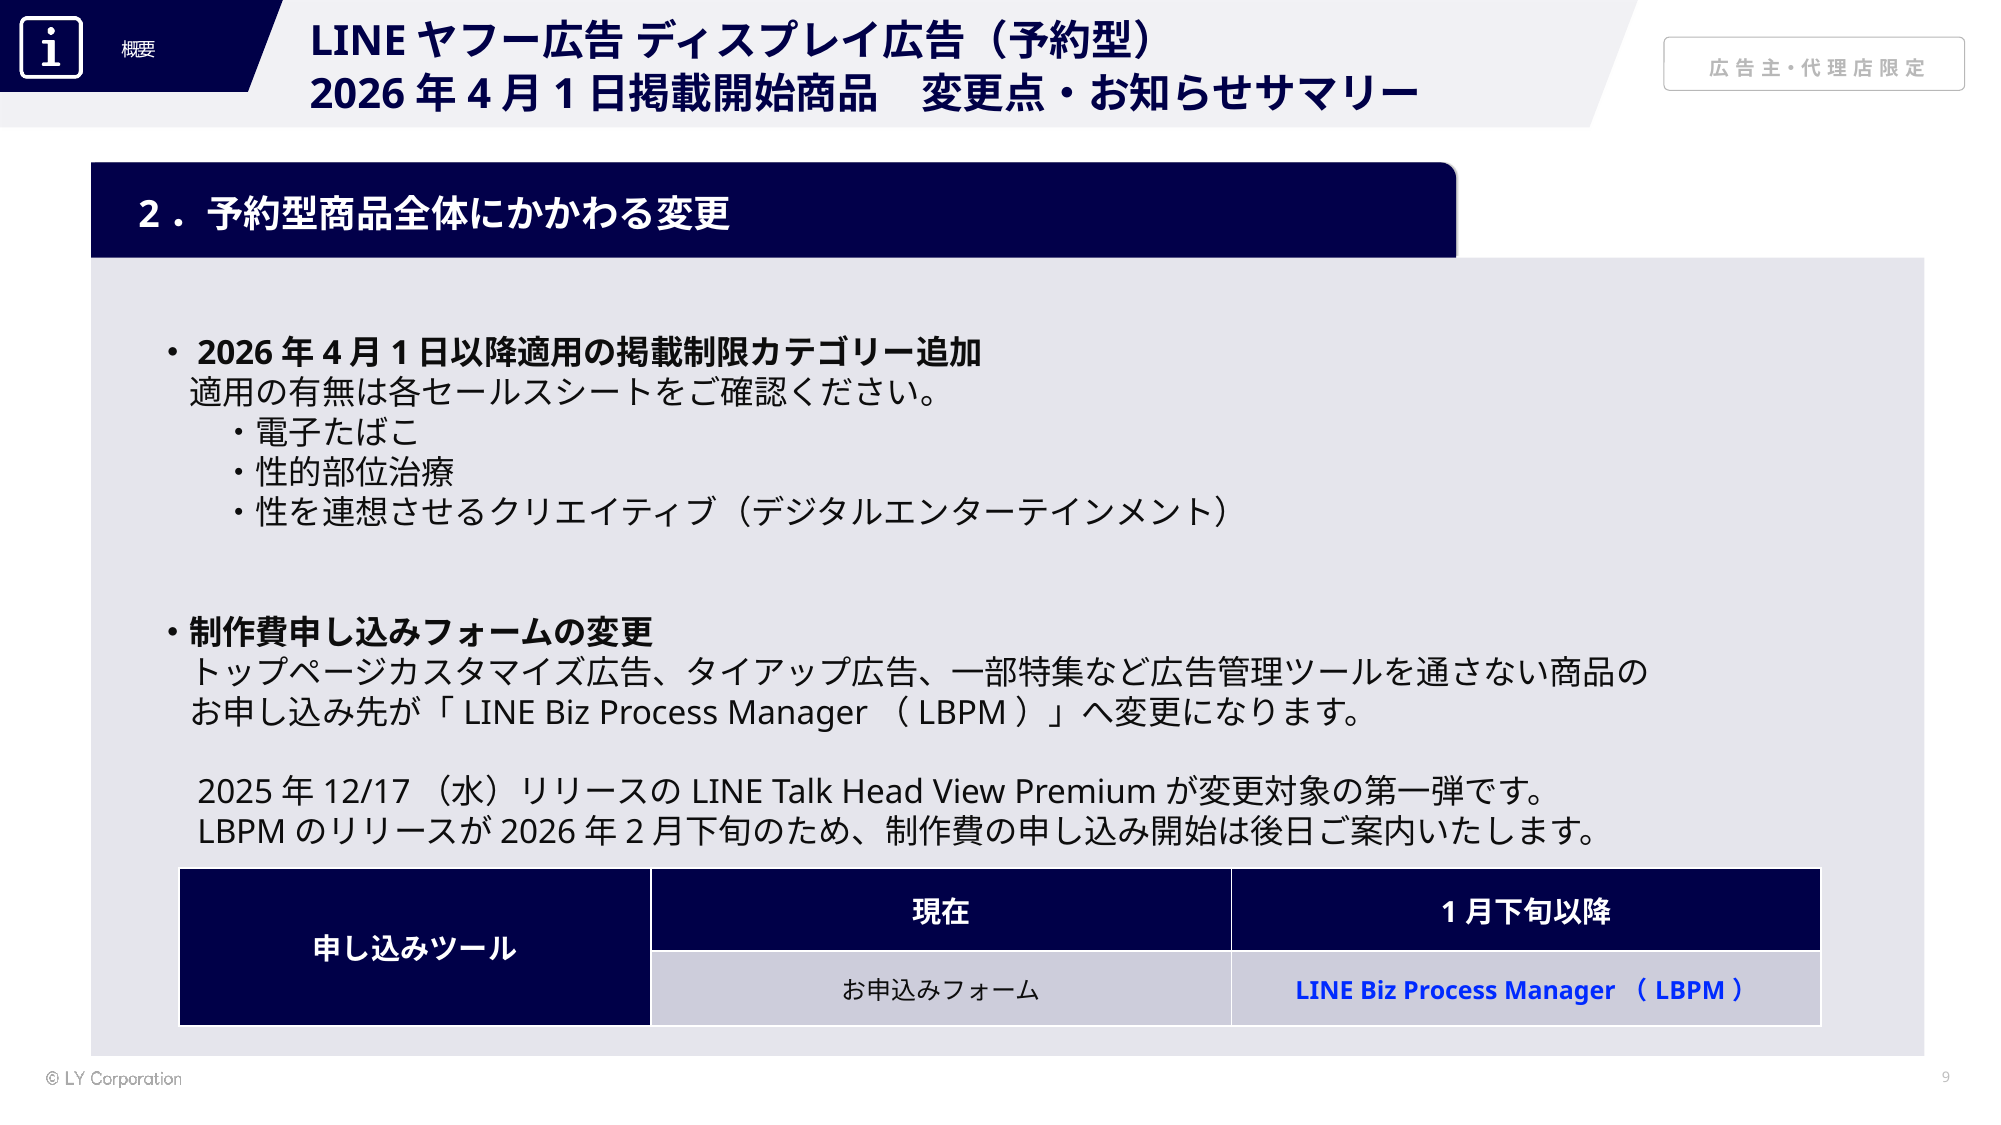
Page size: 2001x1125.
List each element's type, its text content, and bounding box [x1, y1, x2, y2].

table_cell LINE Biz Process Manager（LBPM） [1232, 952, 1820, 1025]
table_header 1月下旬以降 [1232, 869, 1820, 950]
text_box ・2026年4月1日以降適用の掲載制限カテゴリー追加 適用の有無は各セールスシートをご確認ください。 ・電子たばこ ・性的部位治療 ・性を連想させるクリエイティブ（デジタルエンターテインメント） ・制作費申し込みフォームの変更 トップページカスタマイズ広告、タイアップ広告、一部特集など広告管理ツールを通さない商品の お申し込み先が「LINE Biz Process Manager（LBPM）」へ変更になります。 2025年12/17（水）リリースのLINE Talk Head View Premiumが変更対象の第一弾です。 LBPMのリリースが2026年2月下旬のため、制作費の申し込み開始は後日ご案内いたします。 [91, 257, 1925, 1056]
table_header 現在 [652, 869, 1231, 950]
picture [46, 1071, 181, 1088]
text_box 2．予約型商品全体にかかわる変更 [89, 160, 1458, 260]
picture [8, 4, 92, 88]
list LINEヤフー広告 ディスプレイ広告（予約型） 2026年4月1日掲載開始商品 変更点・お知らせサマリー [309, 41, 1645, 97]
text_box 概要 [97, 13, 180, 81]
table_header 申し込みツール [180, 869, 650, 1025]
table_cell お申込みフォーム [652, 952, 1231, 1025]
